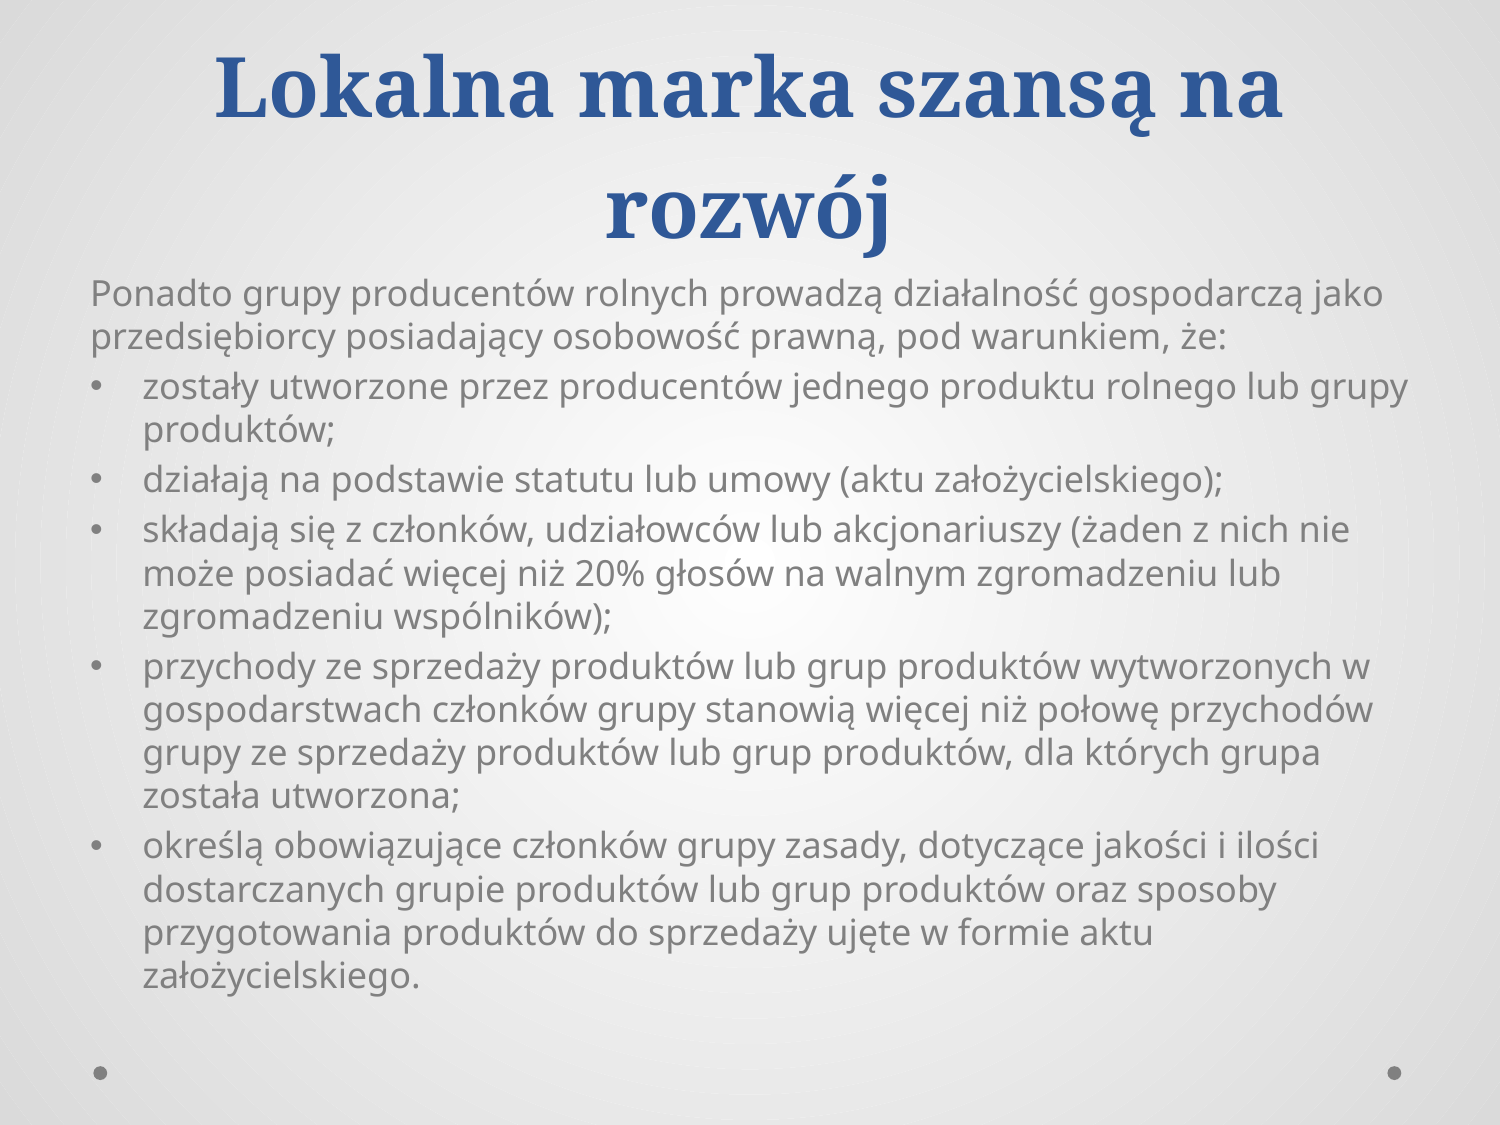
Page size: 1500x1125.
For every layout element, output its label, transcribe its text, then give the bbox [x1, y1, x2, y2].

list Ponadto grupy producentów rolnych prowadzą działalność gospodarczą jako przedsiębiorcy posiadający osobowość prawną, pod warunkiem, że: zostały utworzone przez producentów jednego produktu rolnego lub grupy produktów; działają na podstawie statutu lub umowy (aktu założycielskiego); składają się z członków, udziałowców lub akcjonariuszy (żaden z nich nie może posiadać więcej niż 20% głosów na walnym zgromadzeniu lub zgromadzeniu wspólników); przychody ze sprzedaży produktów lub grup produktów wytworzonych w gospodarstwach członków grupy stanowią więcej niż połowę przychodów grupy ze sprzedaży produktów lub grup produktów, dla których grupa została utworzona; określą obowiązujące członków grupy zasady, dotyczące jakości i ilości dostarczanych grupie produktów lub grup produktów oraz sposoby przygotowania produktów do sprzedaży ujęte w formie aktu założycielskiego. [75, 262, 1425, 1005]
title Lokalna marka szansą na rozwój [75, 0, 1425, 262]
